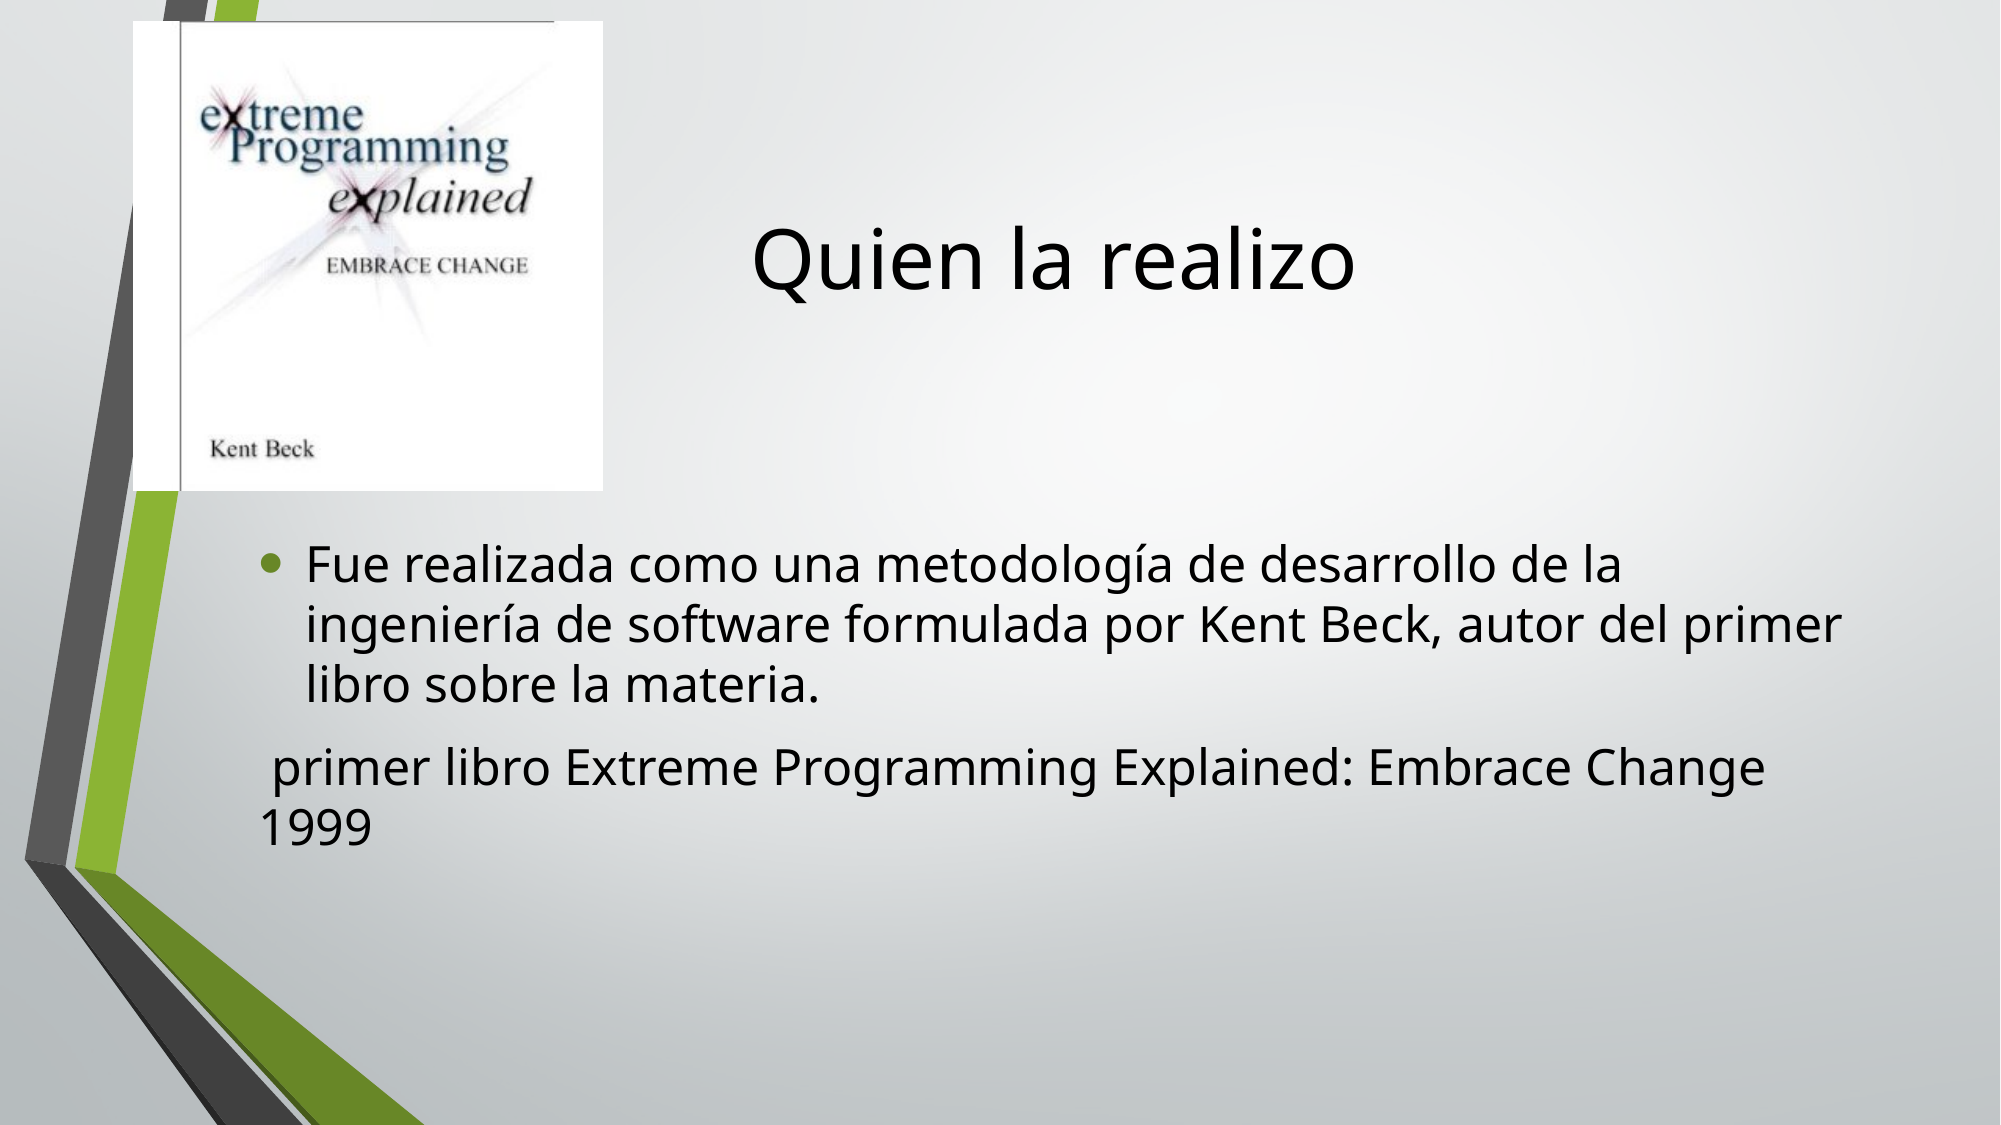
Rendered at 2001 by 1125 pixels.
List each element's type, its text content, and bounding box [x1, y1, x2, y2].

picture [133, 21, 603, 491]
title Quien la realizo [603, 112, 1887, 400]
list Fue realizada como una metodología de desarrollo de la ingeniería de software formulada por Kent Beck, autor del primer libro sobre la materia. primer libro Extreme Programming Explained: Embrace Change 1999 [243, 437, 1887, 950]
